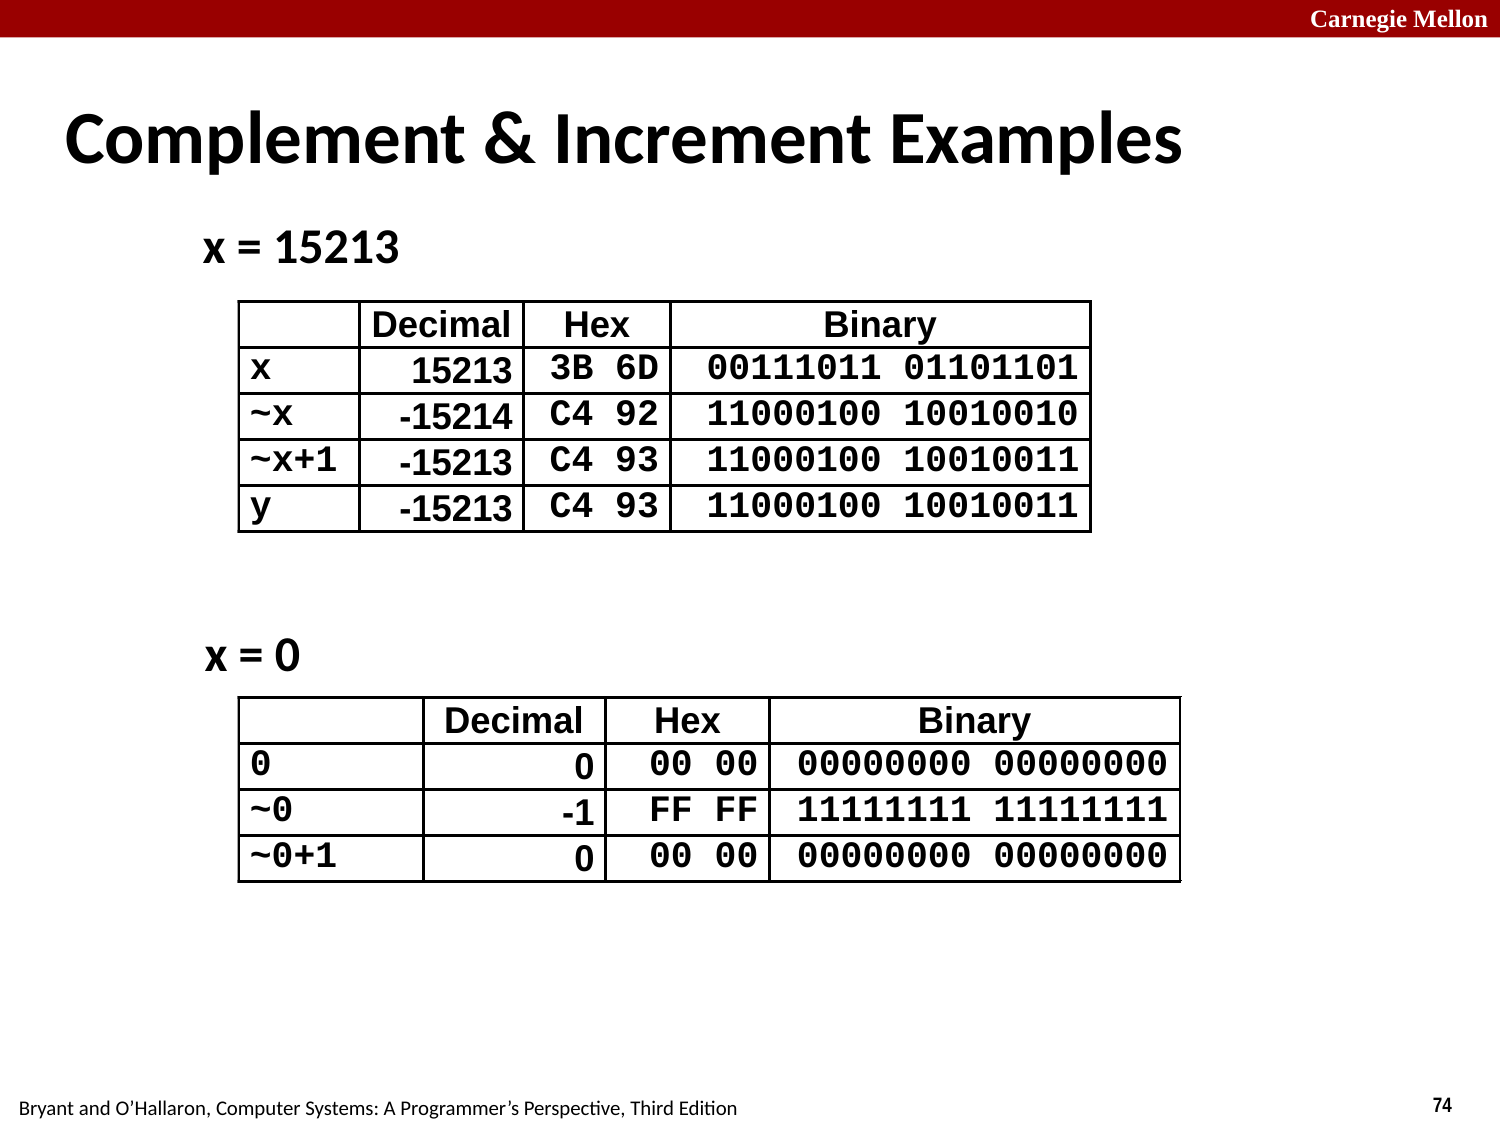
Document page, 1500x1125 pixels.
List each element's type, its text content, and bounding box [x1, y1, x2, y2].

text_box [237, 695, 1207, 919]
title Complement & Increment Examples [49, 87, 1241, 179]
text_box x = 15213 [187, 206, 415, 281]
text_box x = 0 [189, 614, 316, 690]
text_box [237, 299, 1225, 644]
